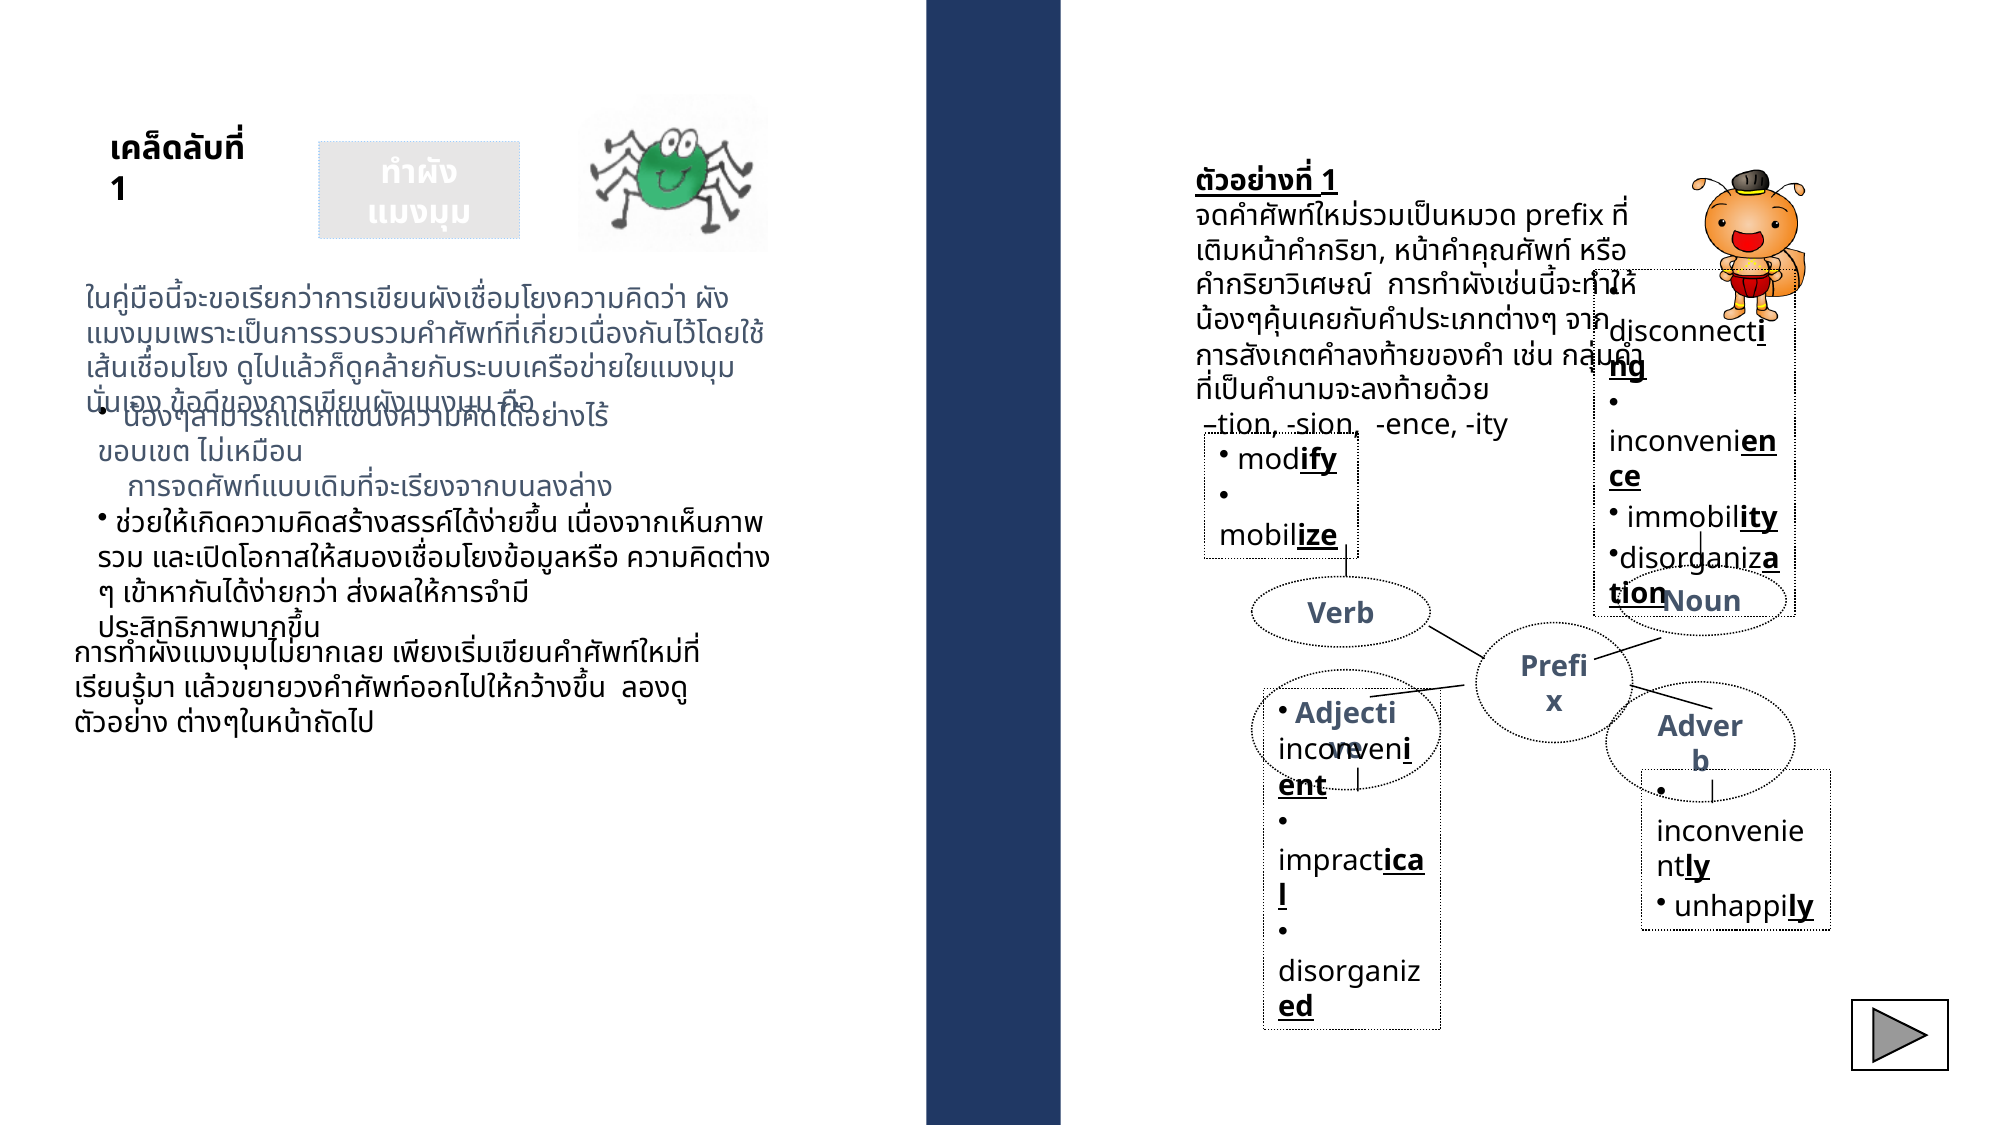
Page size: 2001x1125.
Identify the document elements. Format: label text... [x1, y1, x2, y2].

text_box Noun [1617, 564, 1787, 636]
text_box ในคู่มือนี้จะขอเรียกว่าการเขียนผังเชื่อมโยงความคิดว่า ผังแมงมุมเพราะเป็นการรวบรวมคำศัพท์ที่เกี่ยวเนื่องกันไว้โดยใช้เส้นเชื่อมโยง ดูไปแล้วก็ดูคล้ายกับระบบเครือข่ายใยแมงมุมนั่นเอง ข้อดีของการเขียนผังแมงมุม คือ [70, 271, 816, 427]
text_box Prefix [1476, 622, 1633, 743]
text_box inconveniently unhappily [1641, 769, 1831, 931]
text_box disconnecting inconvenience immobility disorganization [1594, 269, 1795, 617]
text_box ตัวอย่างที่ 1 จดคำศัพท์ใหม่รวมเป็นหมวด prefix ที่เติมหน้าคำกริยา, หน้าคำคุณศัพท์ หรือคำกริยาวิเศษณ์ การทำผังเช่นนี้จะทำให้น้องๆคุ้นเคยกับคำประเภทต่างๆ จากการสังเกตคำลงท้ายของคำ เช่น กลุ่มคำที่เป็นคำนามจะลงท้ายด้วย –tion, -sion, -ence, -ity [1180, 153, 1665, 448]
text_box น้องๆสามารถแตกแขนงความคิดได้อย่างไร้ขอบเขต ไม่เหมือน การจดศัพท์แบบเดิมที่จะเรียงจากบนลงล่าง [82, 427, 709, 496]
text_box Verb [1251, 576, 1431, 647]
text_box inconvenient impractical disorganized [1263, 688, 1441, 1030]
text_box ทำผังแมงมุม [318, 141, 520, 239]
text_box modify mobilize [1204, 432, 1359, 559]
text_box การทำผังแมงมุมไม่ยากเลย เพียงเริ่มเขียนคำศัพท์ใหม่ที่เรียนรู้มา แล้วขยายวงคำศัพท์ออกไปให้กว้างขึ้น ลองดูตัวอย่าง ต่างๆในหน้าถัดไป [59, 625, 767, 746]
text_box Adverb [1606, 681, 1795, 789]
picture [578, 94, 768, 252]
text_box [1851, 999, 1949, 1071]
text_box Adjective [1278, 669, 1414, 688]
text_box เคล็ดลับที่ 1 [94, 119, 272, 214]
text_box [925, 0, 1062, 1125]
text_box Adjective [1251, 701, 1263, 759]
picture [1665, 153, 1838, 343]
text_box ช่วยให้เกิดความคิดสร้างสรรค์ได้ง่ายขึ้น เนื่องจากเห็นภาพรวม และเปิดโอกาสให้สมองเชื่อมโยงข้อมูลหรือ ความคิดต่าง ๆ เข้าหากันได้ง่ายกว่า ส่งผลให้การจำมี ประสิทธิภาพมากขึ้น [82, 496, 792, 651]
